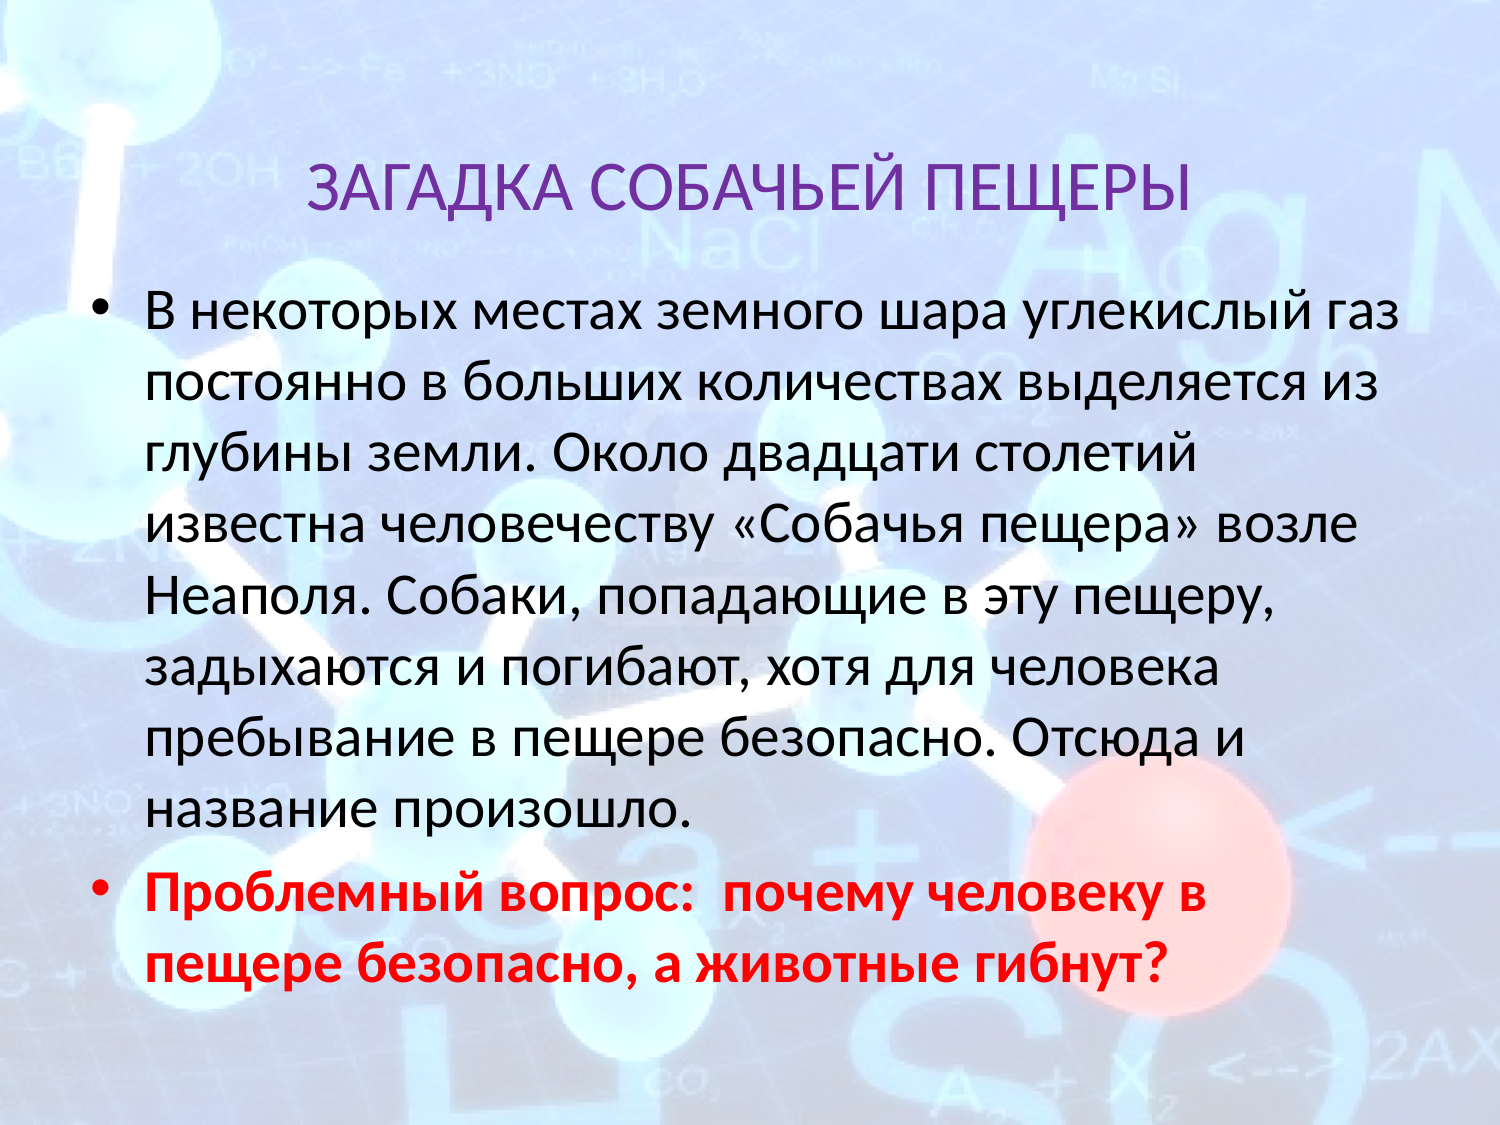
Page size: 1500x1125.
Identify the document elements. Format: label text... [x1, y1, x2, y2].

title ЗАГАДКА СОБАЧЬЕЙ ПЕЩЕРЫ [75, 45, 1425, 233]
picture [0, 0, 1500, 1125]
list В некоторых местах земного шара углекислый газ постоянно в больших количествах выделяется из глубины земли. Около двадцати столетий известна человечеству «Собачья пещера» возле Неаполя. Собаки, попадающие в эту пещеру, задыхаются и погибают, хотя для человека пребывание в пещере безопасно. Отсюда и название произошло. Проблемный вопрос: почему человеку в пещере безопасно, а животные гибнут? [75, 262, 1425, 1005]
